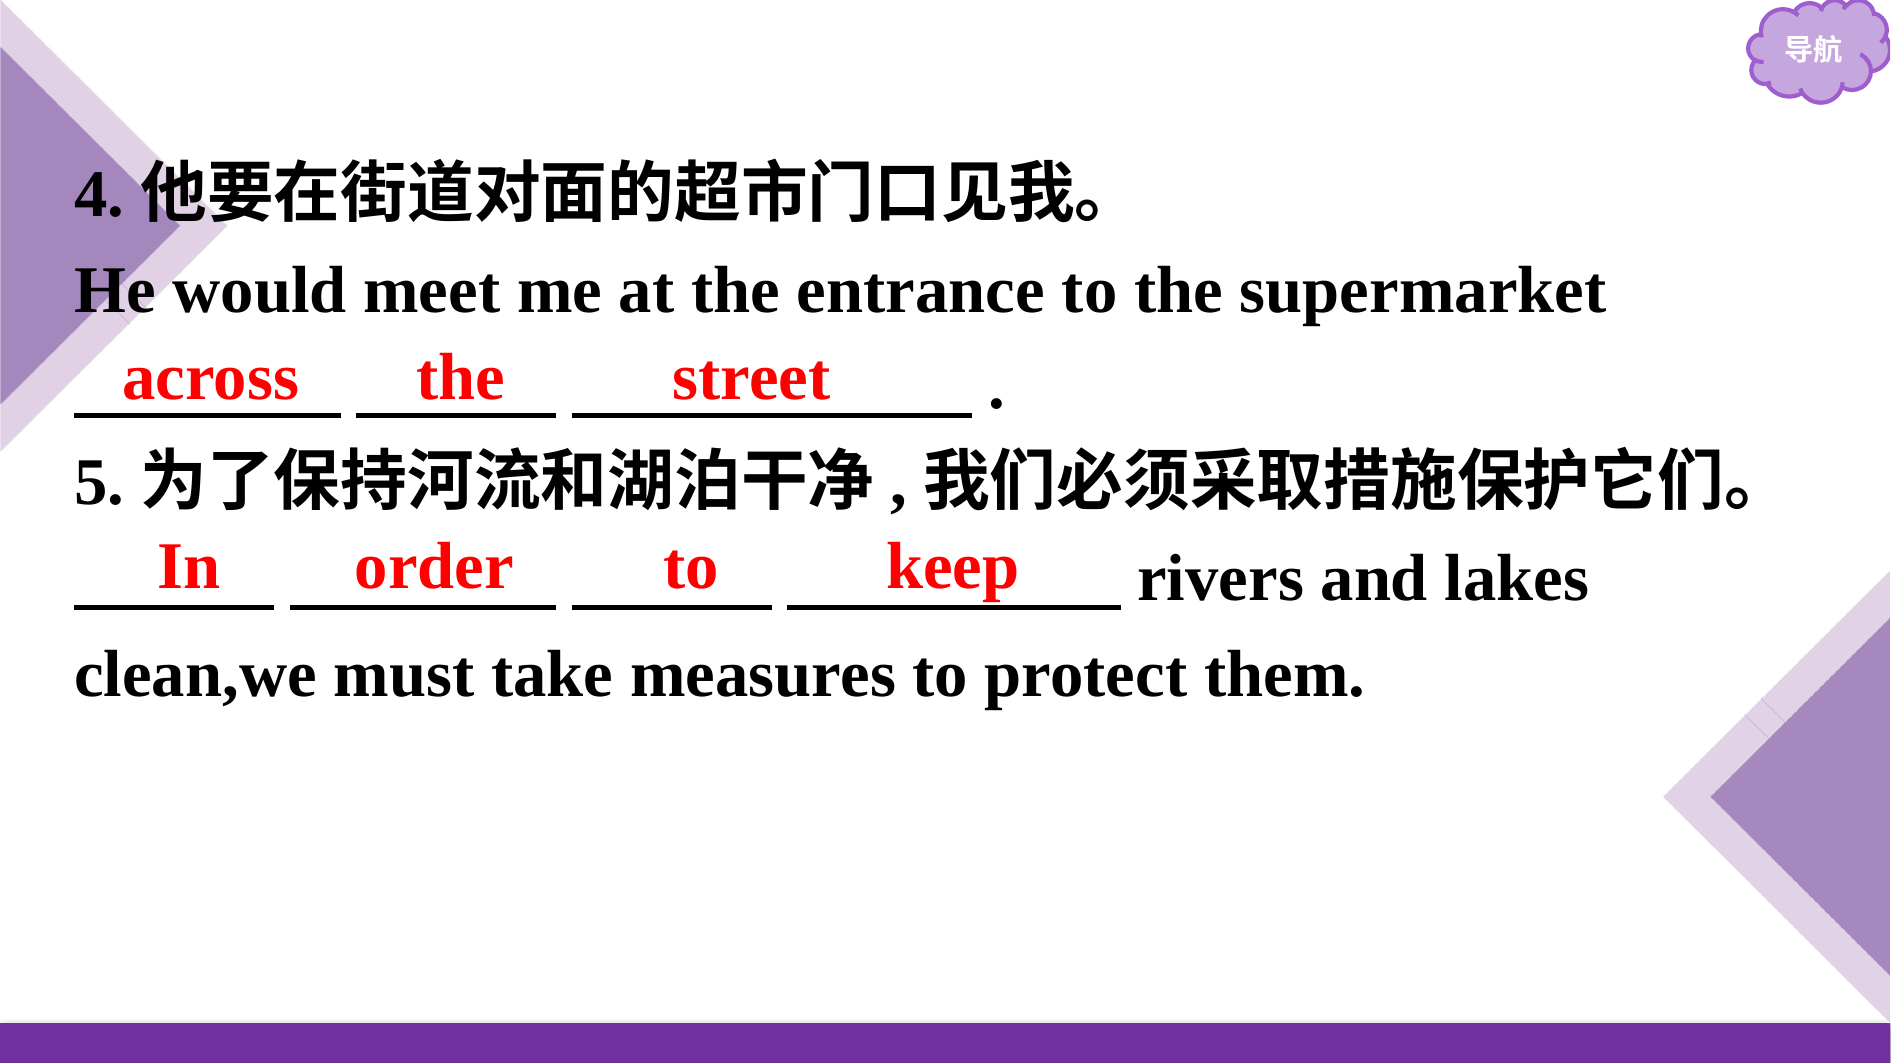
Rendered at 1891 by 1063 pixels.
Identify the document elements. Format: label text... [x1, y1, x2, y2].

picture [1, 0, 230, 451]
text_box In order to keep [143, 514, 1036, 610]
picture [1660, 570, 1890, 1024]
text_box 4.他要在街道对面的超市门口见我。 He would meet me at the entrance to the supermarket . 5.为了保持河流和湖泊干净,我们必须采取措施保护它们。 rivers and lakes clean,we must take measures to protect them. [59, 126, 1833, 717]
text_box across the street [107, 325, 847, 421]
